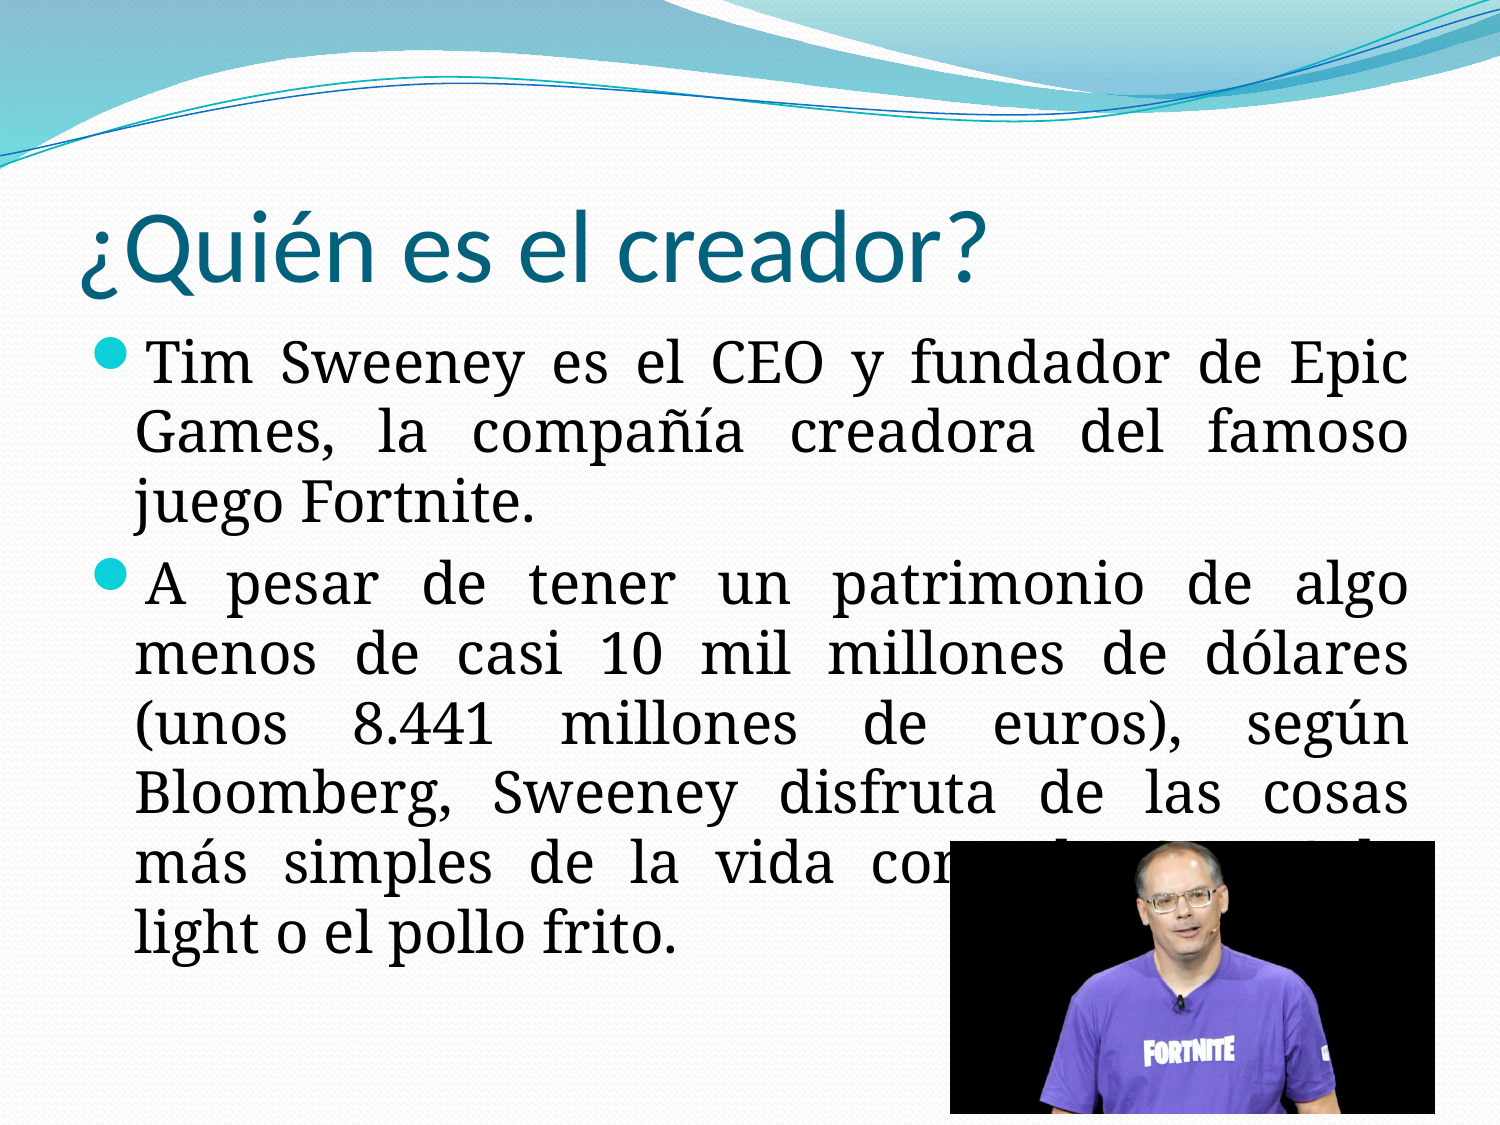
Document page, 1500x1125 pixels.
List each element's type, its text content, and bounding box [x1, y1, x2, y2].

list Tim Sweeney es el CEO y fundador de Epic Games, la compañía creadora del famoso juego Fortnite. A pesar de tener un patrimonio de algo menos de casi 10 mil millones de dólares (unos 8.441 millones de euros), según Bloomberg, Sweeney disfruta de las cosas más simples de la vida como la Coca-Cola light o el pollo frito. [75, 317, 1425, 1038]
title ¿Quién es el creador? [75, 115, 1425, 303]
picture [950, 841, 1436, 1115]
